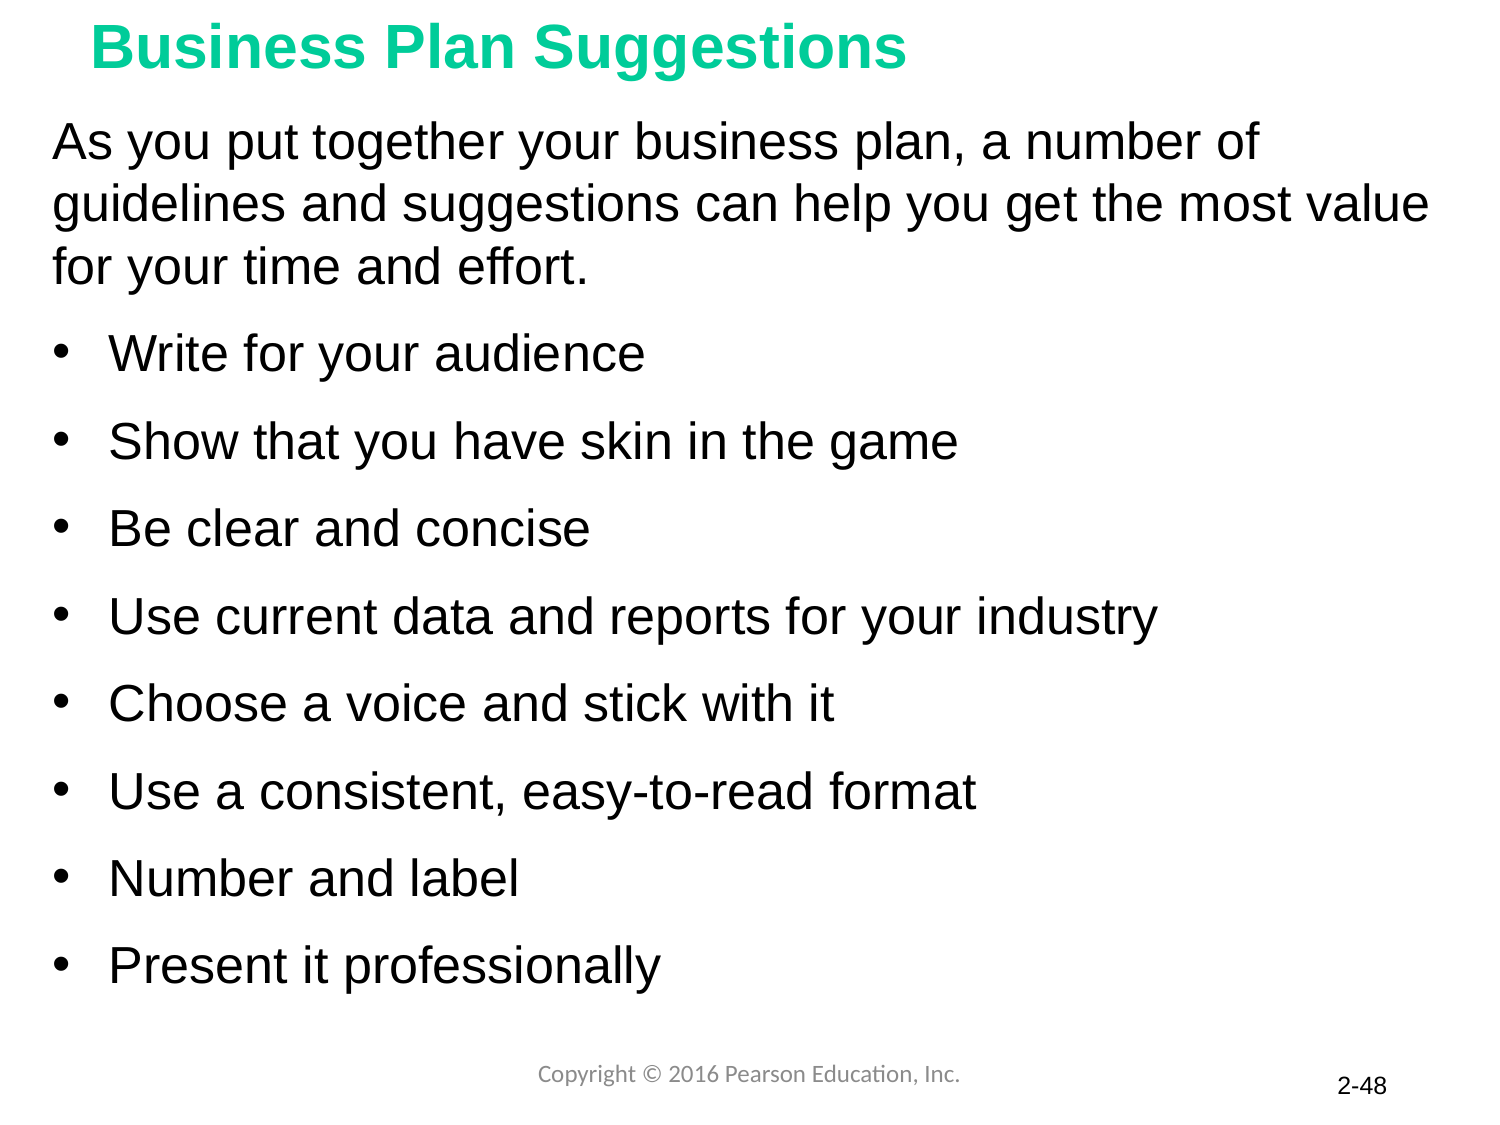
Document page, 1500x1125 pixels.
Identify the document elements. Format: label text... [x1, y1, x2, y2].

footer Copyright © 2016 Pearson Education, Inc. [512, 1042, 988, 1103]
title Business Plan Suggestions [75, 0, 1425, 99]
list As you put together your business plan, a number of guidelines and suggestions can help you get the most value for your time and effort. Write for your audience Show that you have skin in the game Be clear and concise Use current data and reports for your industry Choose a voice and stick with it Use a consistent, easy-to-read format Number and label Present it professionally [37, 99, 1500, 1088]
